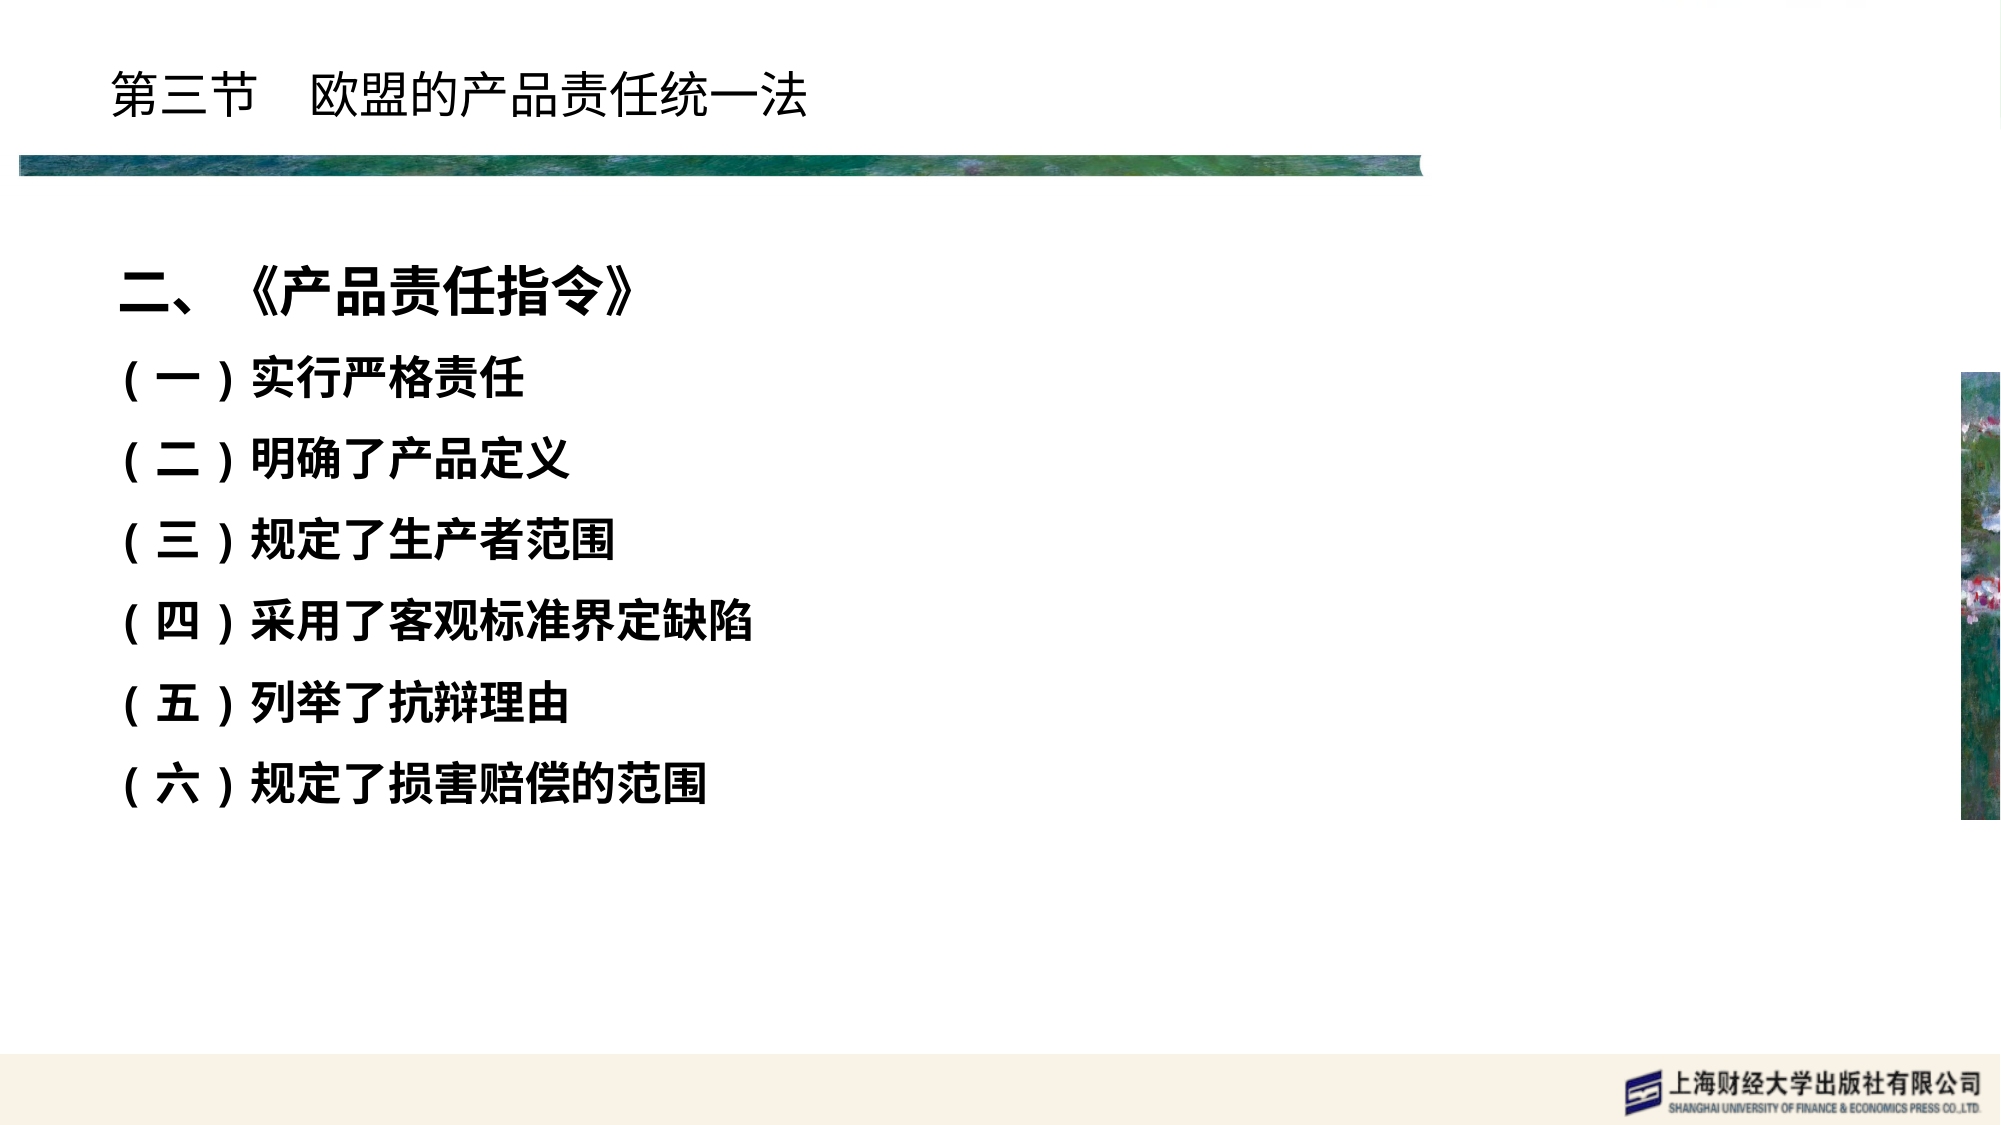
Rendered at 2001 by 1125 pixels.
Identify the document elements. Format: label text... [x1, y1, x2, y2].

title 第三节 欧盟的产品责任统一法 [94, 42, 1451, 146]
list 二、《产品责任指令》 (一)实行严格责任 (二)明确了产品定义 (三)规定了生产者范围 (四)采用了客观标准界定缺陷 (五)列举了抗辩理由 (六)规定了损害赔偿的范围 [102, 233, 1898, 1032]
picture [0, 0, 2001, 1125]
